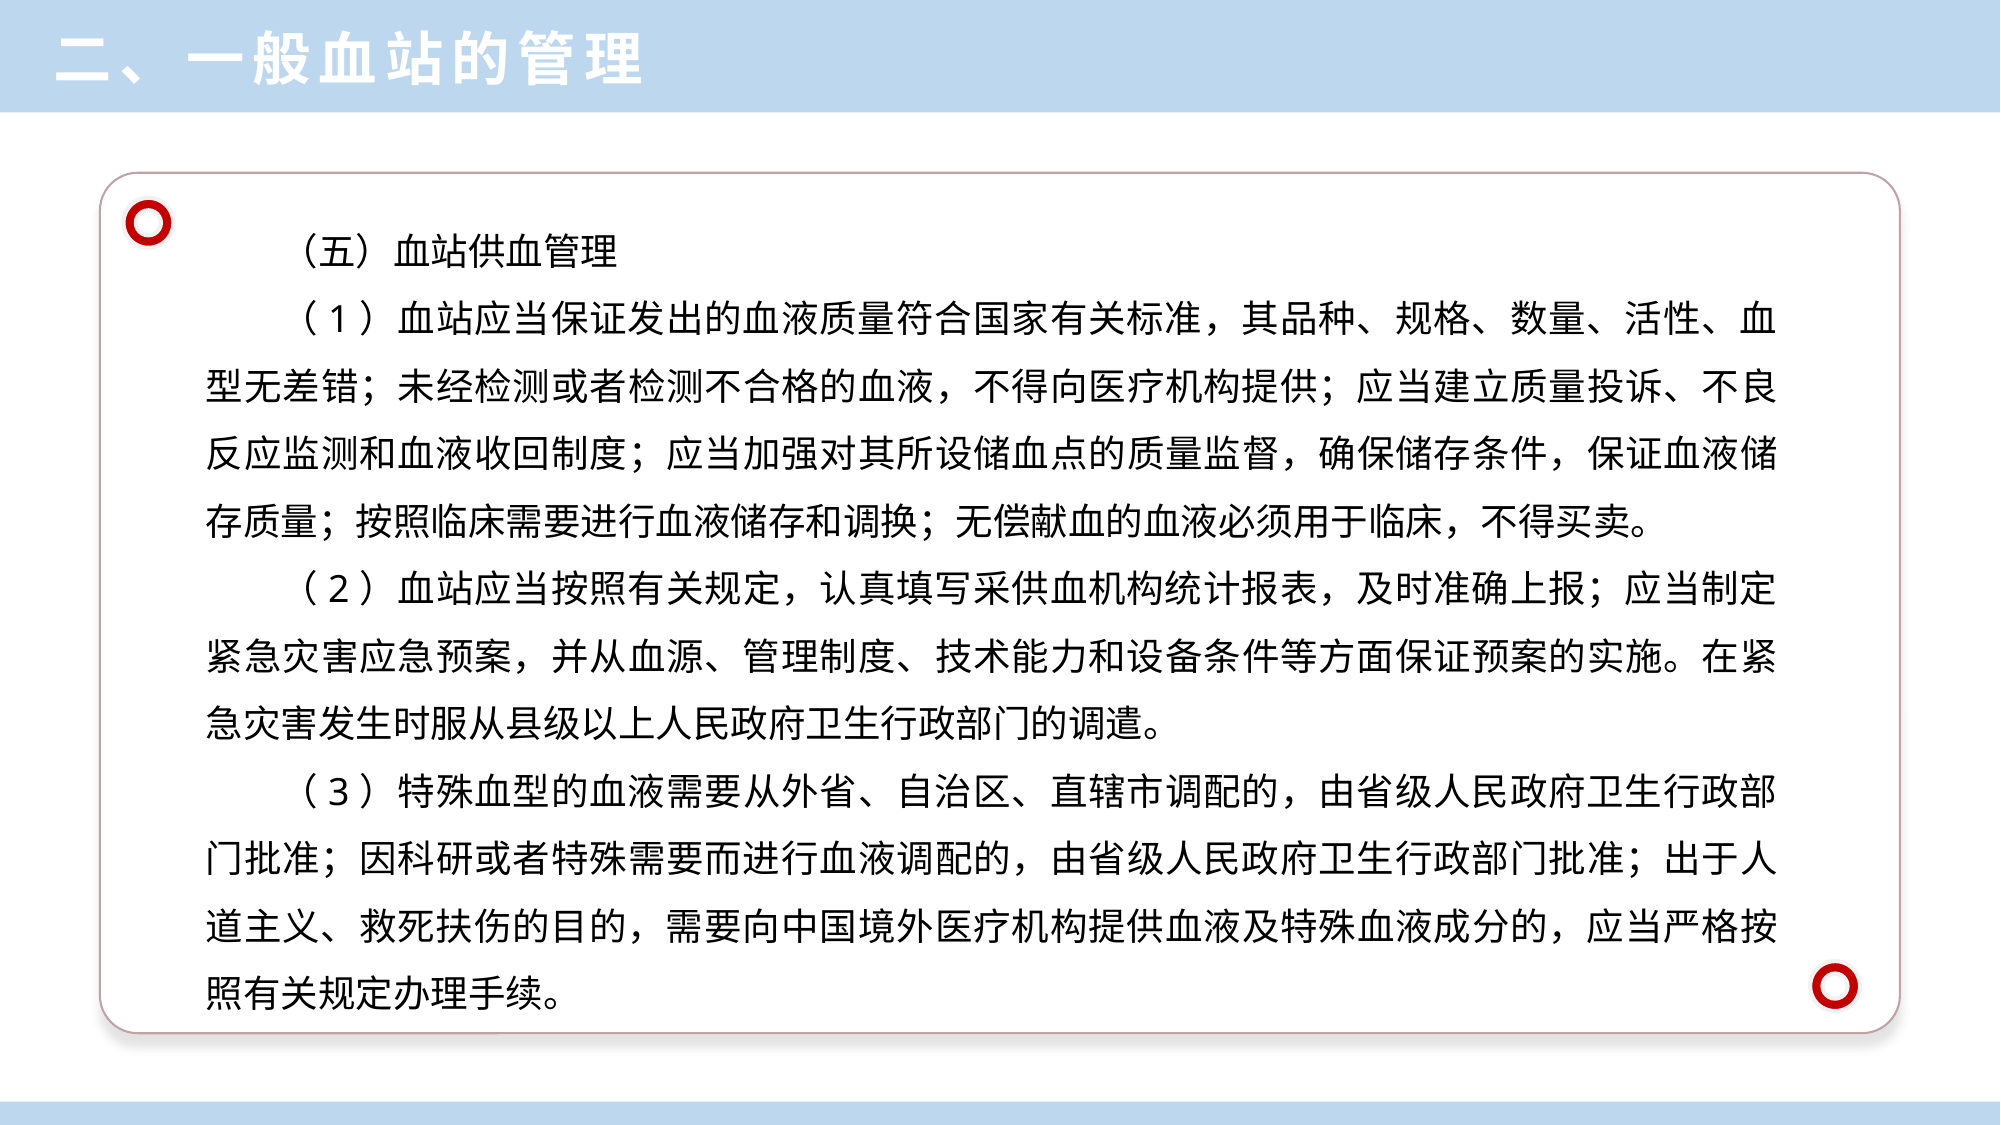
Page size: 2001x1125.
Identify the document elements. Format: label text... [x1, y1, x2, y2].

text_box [99, 172, 1900, 1034]
text_box 二、一般血站的管理 [41, 16, 655, 98]
